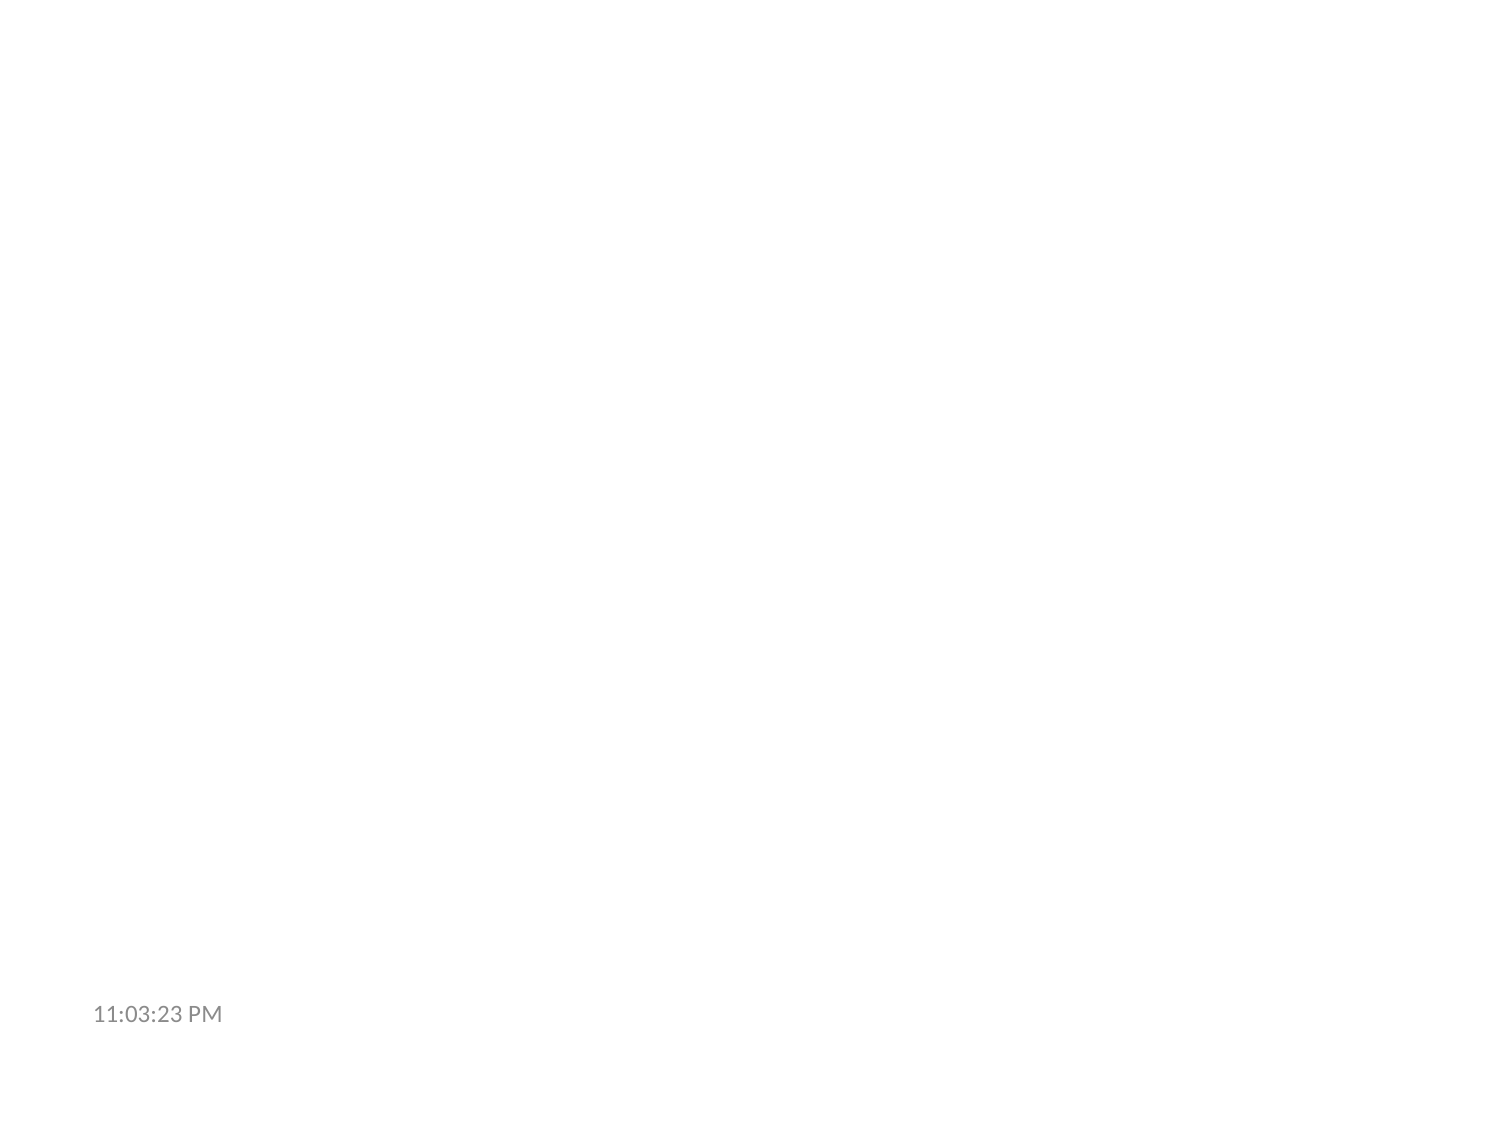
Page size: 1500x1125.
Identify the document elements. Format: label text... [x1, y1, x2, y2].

text_box 3:35:09 PM [77, 982, 428, 1043]
